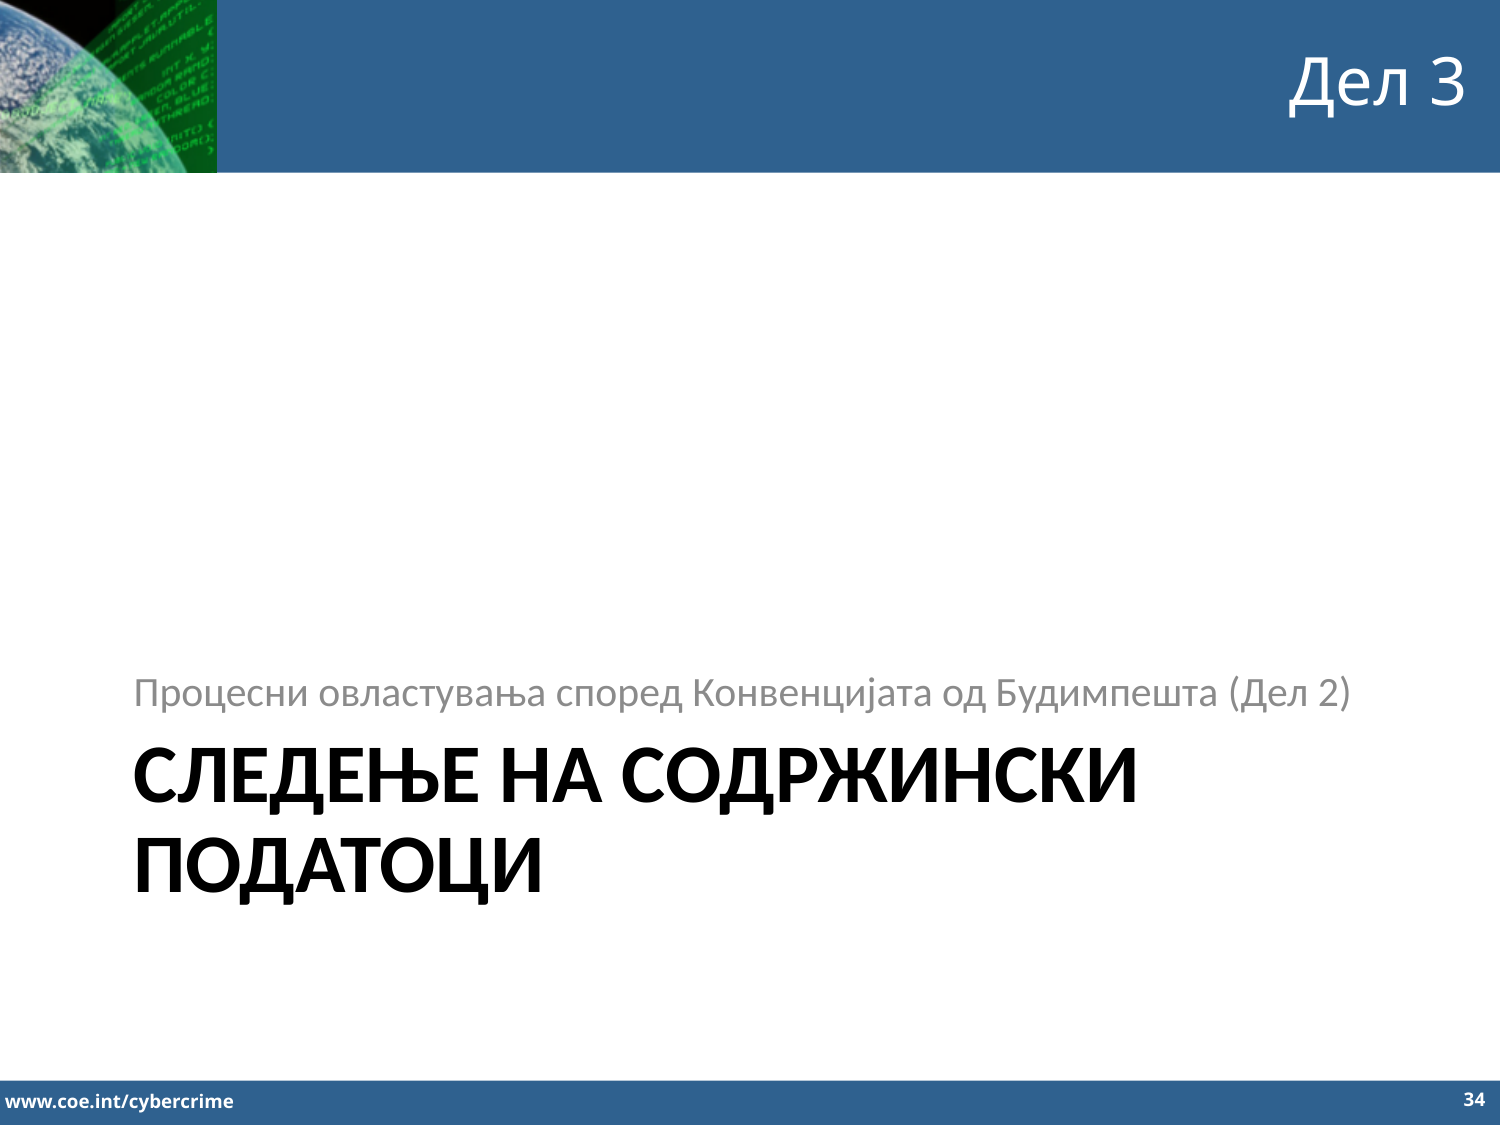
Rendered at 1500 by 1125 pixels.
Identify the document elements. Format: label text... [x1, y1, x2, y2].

text_box Дел 3 [230, 31, 1483, 126]
title СЛЕДЕЊЕ НА СОДРЖИНСКИ ПОДАТОЦИ [118, 723, 1394, 947]
picture [0, 0, 217, 173]
list Процесни овластувања според Конвенцијата од Будимпешта (Дел 2) [118, 476, 1394, 723]
